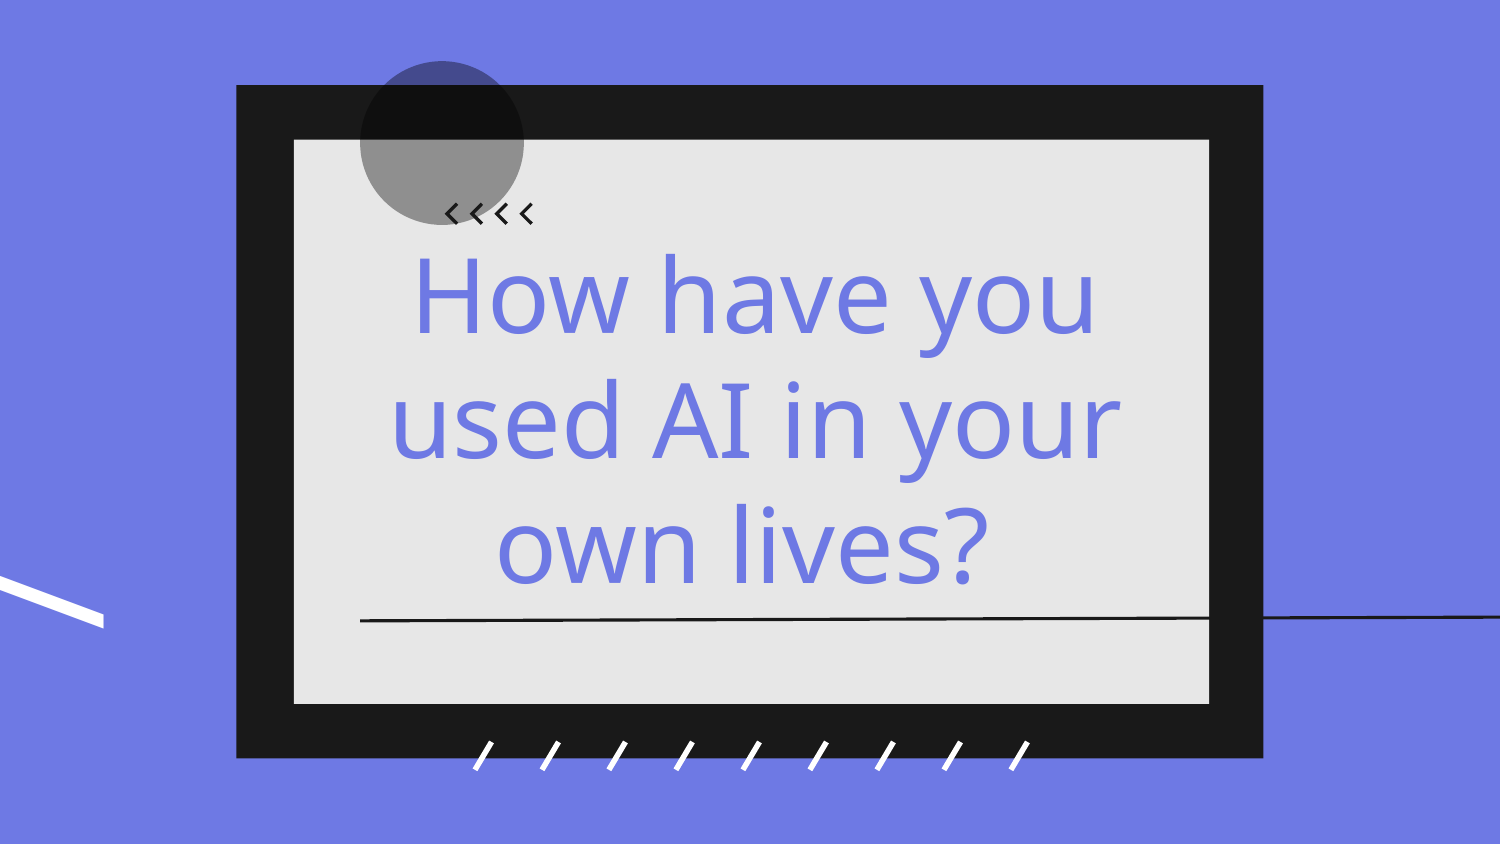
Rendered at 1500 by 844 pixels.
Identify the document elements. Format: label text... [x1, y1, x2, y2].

text_box [360, 61, 524, 225]
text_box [359, 616, 1500, 622]
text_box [472, 740, 1031, 772]
text_box [293, 139, 1210, 704]
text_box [444, 202, 534, 226]
text_box [236, 85, 1264, 759]
title How have you used AI in your own lives? [354, 277, 1157, 556]
